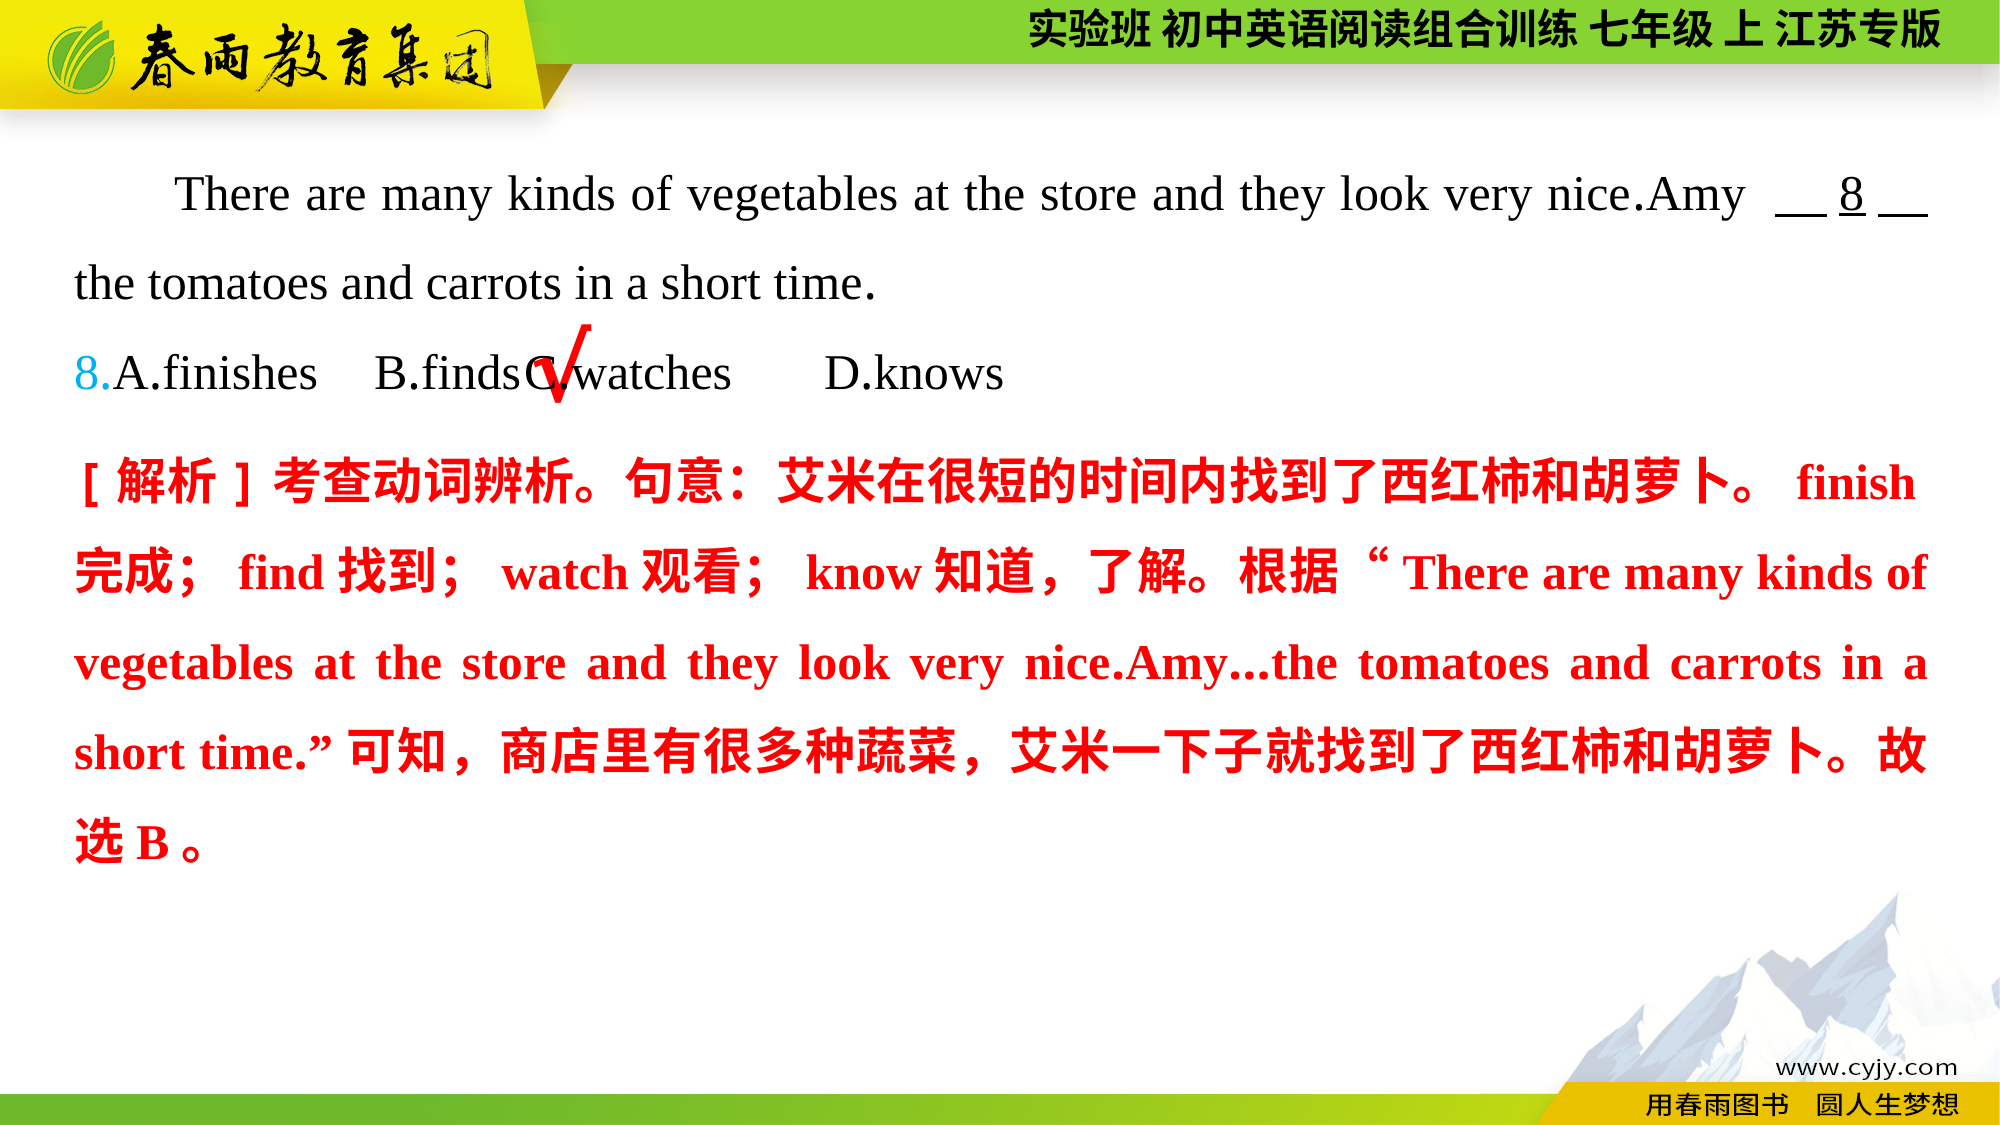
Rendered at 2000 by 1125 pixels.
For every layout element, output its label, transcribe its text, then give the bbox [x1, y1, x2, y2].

text_box [解析]考查动词辨析。句意：艾米在很短的时间内找到了西红柿和胡萝卜。finish完成；find找到；watch观看；know知道，了解。根据“There are many kinds of vegetables at the store and they look very nice.Amy...the tomatoes and carrots in a short time.”可知，商店里有很多种蔬菜，艾米一下子就找到了西红柿和胡萝卜。故选B。 [59, 411, 1944, 877]
picture [0, 0, 2000, 1125]
list There are many kinds of vegetables at the store and they look very nice.Amy 8 the tomatoes and carrots in a short time. 8.A.finishes B.finds C.watches D.knows [59, 122, 1944, 399]
text_box √ [515, 399, 614, 411]
